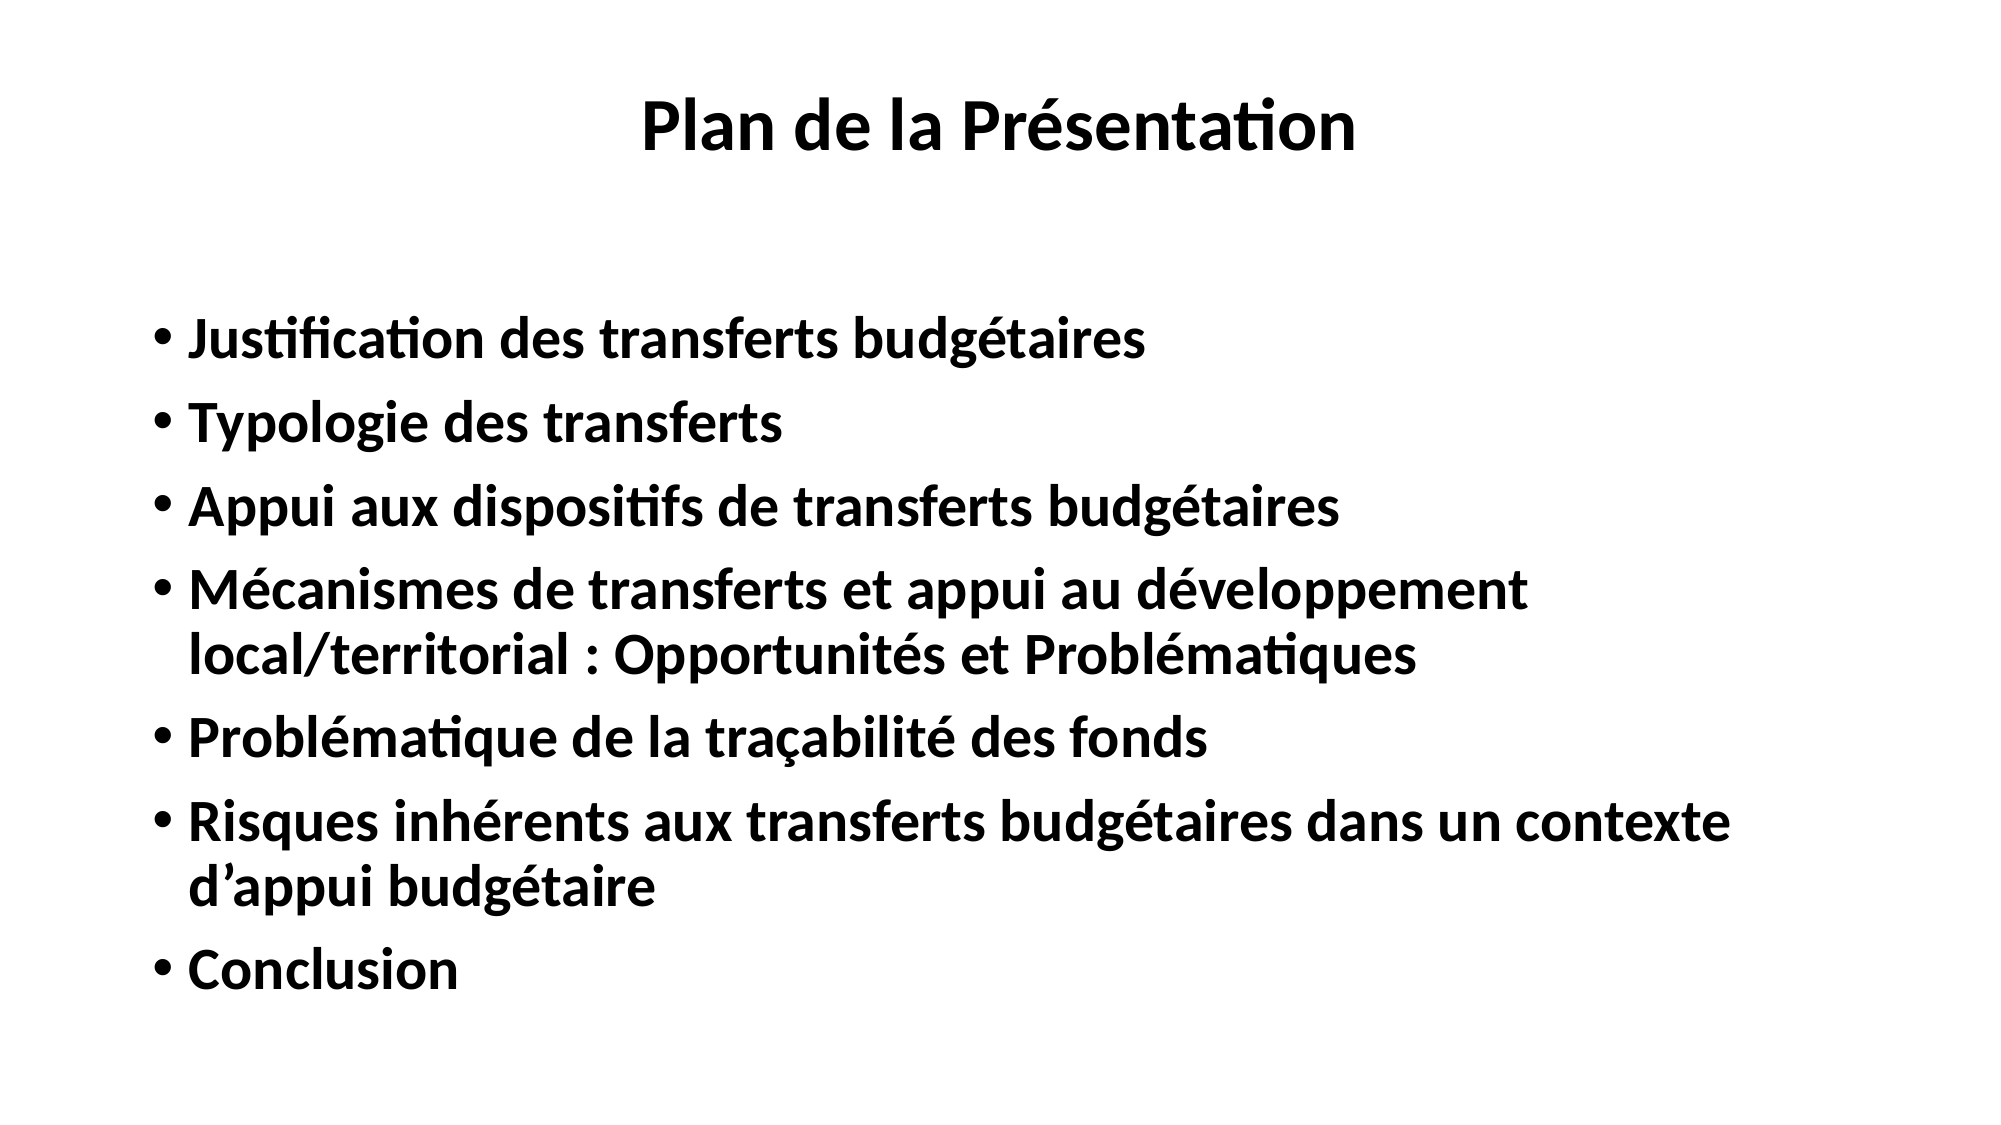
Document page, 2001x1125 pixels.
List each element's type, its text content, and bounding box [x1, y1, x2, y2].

title Plan de la Présentation [137, 59, 1863, 193]
list Justification des transferts budgétaires Typologie des transferts Appui aux dispositifs de transferts budgétaires Mécanismes de transferts et appui au développement local/territorial : Opportunités et Problématiques Problématique de la traçabilité des fonds Risques inhérents aux transferts budgétaires dans un contexte d’appui budgétaire Conclusion [137, 299, 1863, 1014]
